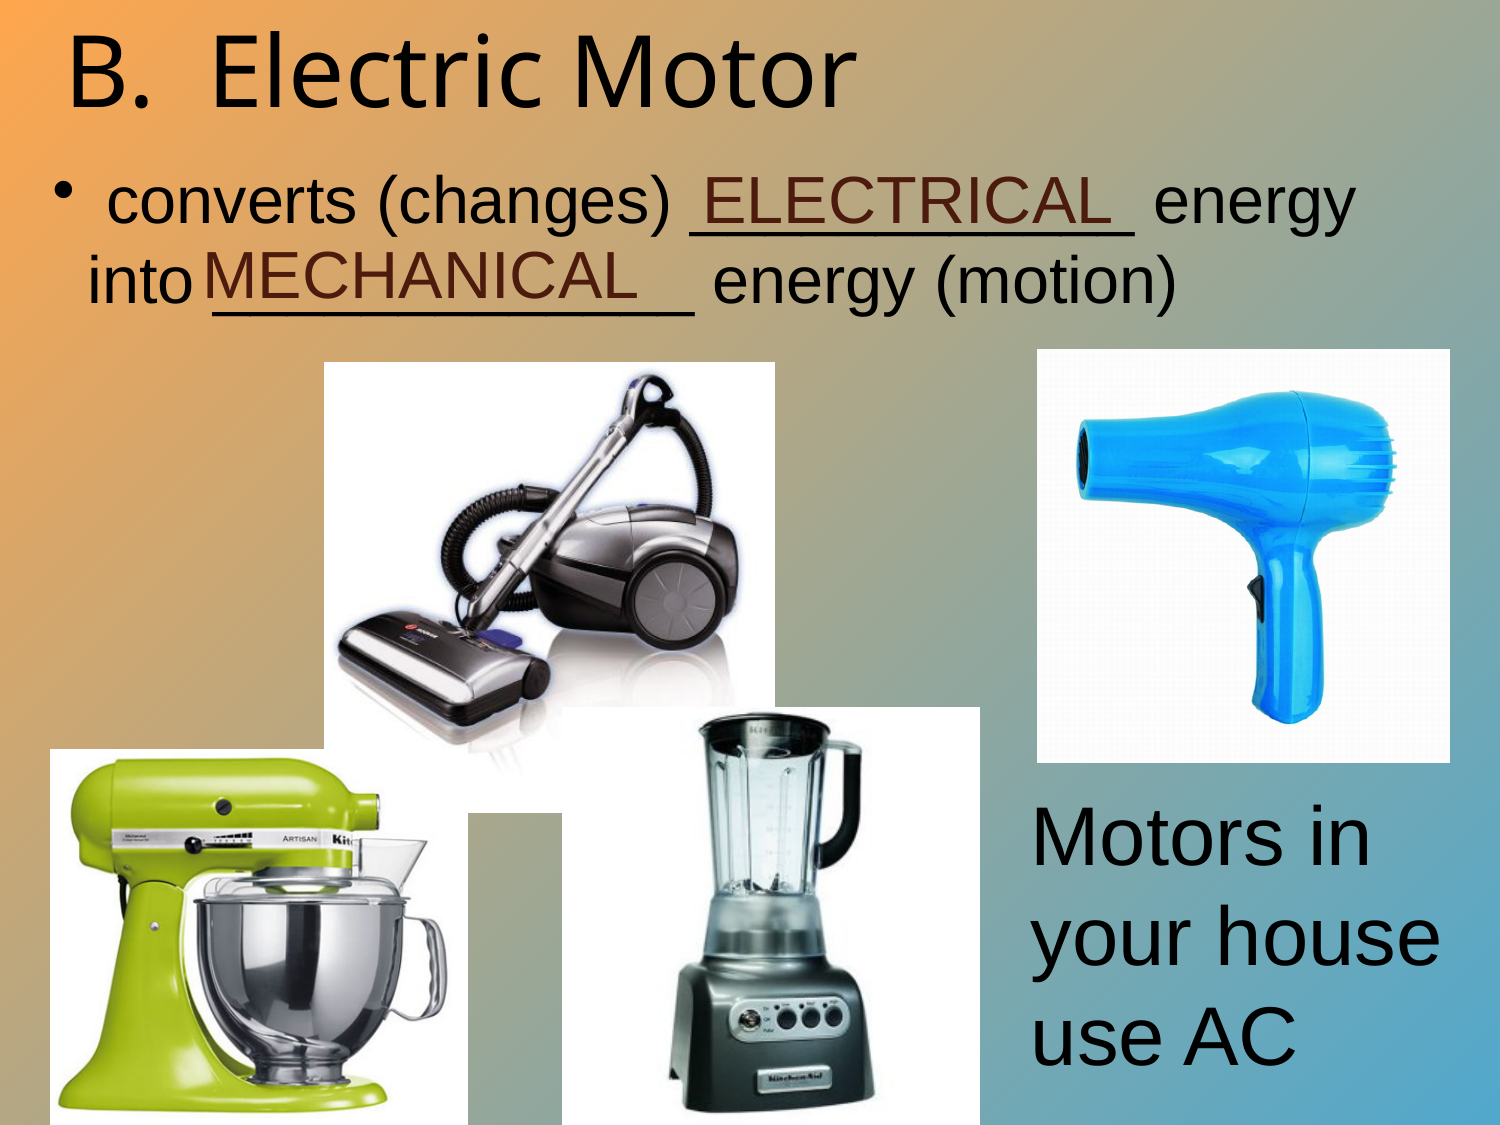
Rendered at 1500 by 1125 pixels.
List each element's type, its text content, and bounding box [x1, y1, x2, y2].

text_box Motors in your house use AC [1016, 774, 1500, 1090]
text_box converts (changes) ____________ energy into _____________ energy (motion) [37, 149, 1450, 325]
picture [1037, 349, 1451, 763]
picture [49, 362, 980, 1125]
text_box ELECTRICAL [687, 149, 1200, 245]
text_box Electric Motor [50, 0, 1450, 149]
text_box MECHANICAL [187, 224, 700, 320]
